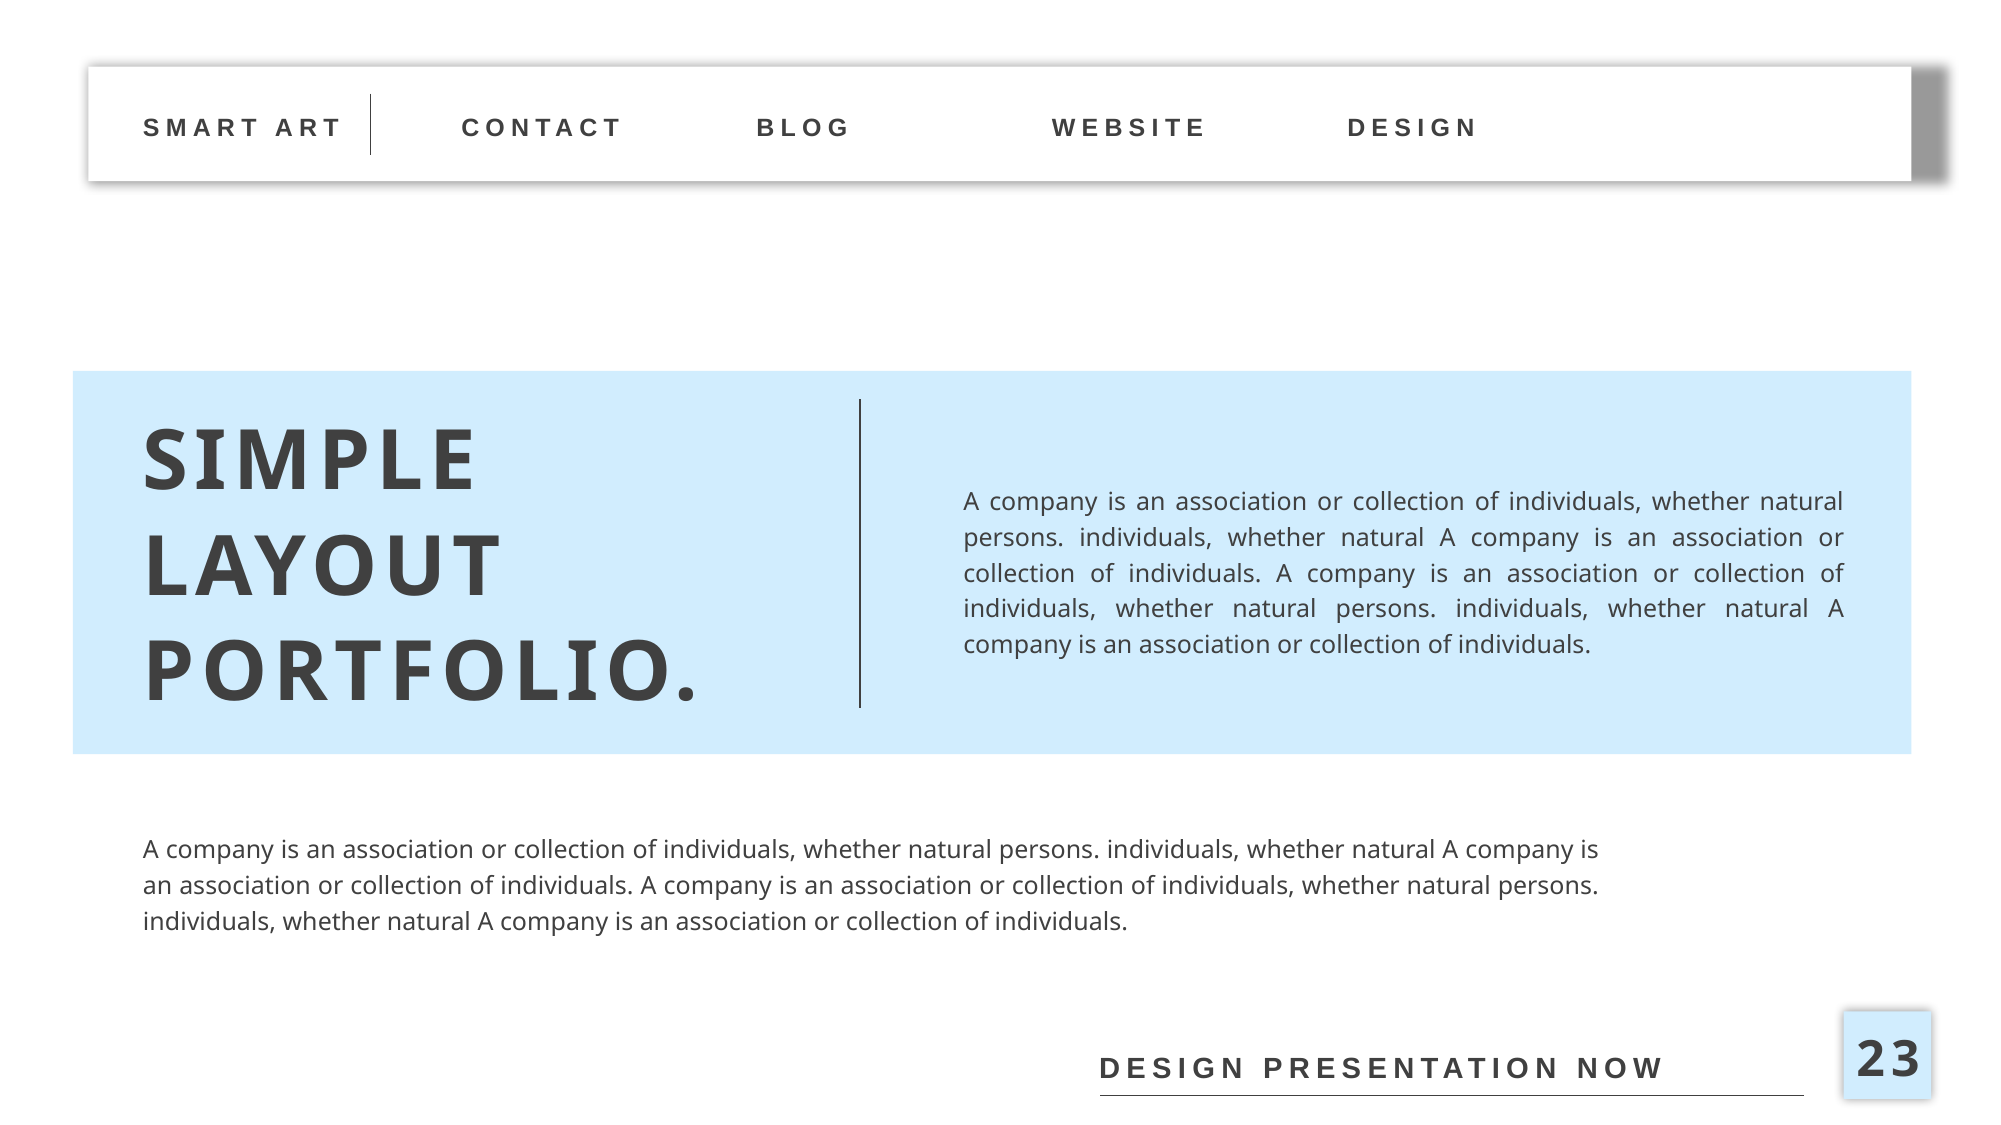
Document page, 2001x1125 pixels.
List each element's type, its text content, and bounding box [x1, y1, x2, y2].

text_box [88, 66, 1912, 182]
text_box [670, 370, 1912, 755]
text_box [342, 184, 670, 941]
text_box A company is an association or collection of individuals, whether natural persons. individuals, whether natural A company is an association or collection of individuals. A company is an association or collection of individuals, whether natural persons. individuals, whether natural A company is an association or collection of individuals. [948, 471, 1861, 559]
text_box [72, 370, 342, 755]
text_box A company is an association or collection of individuals, whether natural persons. individuals, whether natural A company is an association or collection of individuals. A company is an association or collection of individuals, whether natural persons. individuals, whether natural A company is an association or collection of individuals. [670, 819, 1617, 907]
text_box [1832, 1011, 1944, 1099]
text_box A company is an association or collection of individuals, whether natural persons. individuals, whether natural A company is an association or collection of individuals. A company is an association or collection of individuals, whether natural persons. individuals, whether natural A company is an association or collection of individuals. [128, 819, 342, 907]
text_box DESIGN PRESENTATION NOW [1084, 1042, 1805, 1093]
